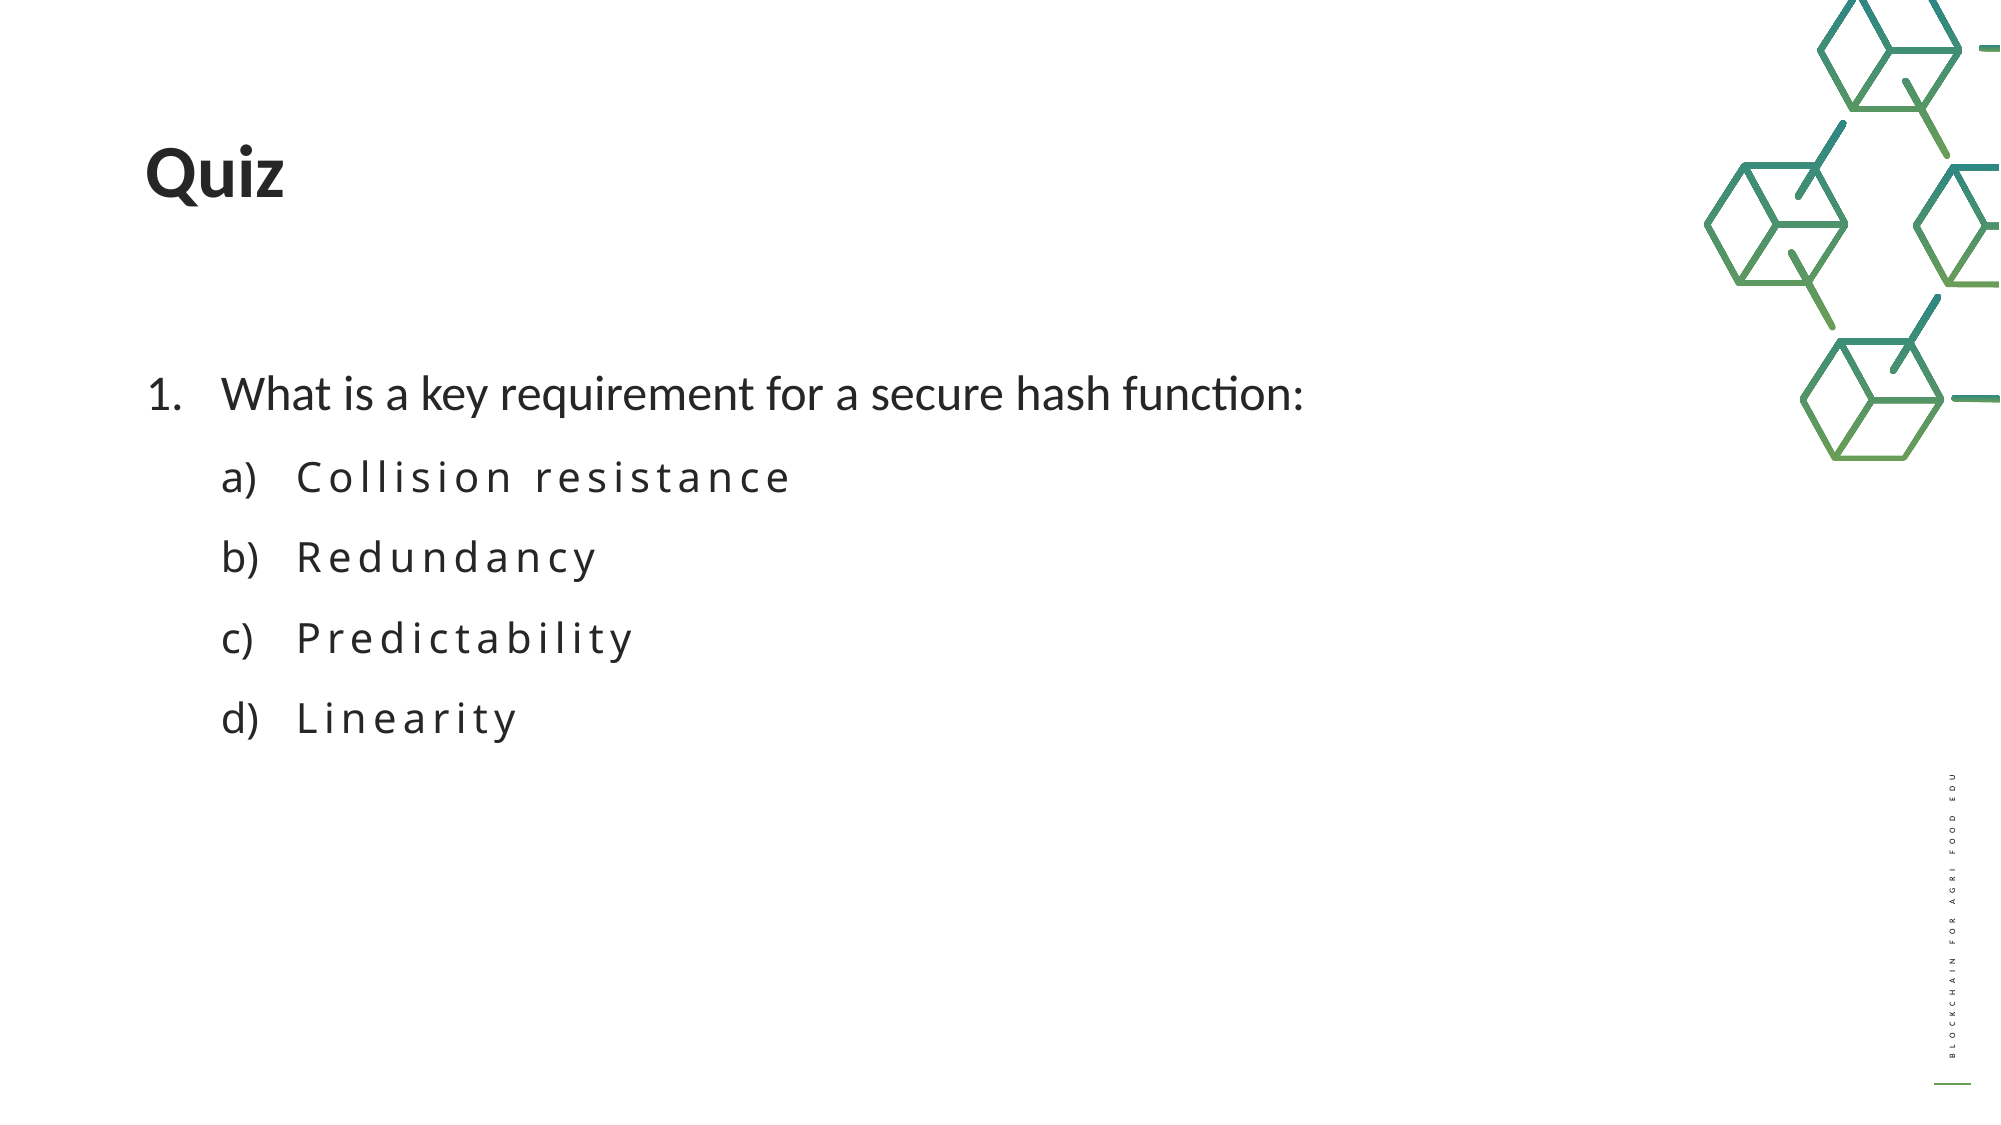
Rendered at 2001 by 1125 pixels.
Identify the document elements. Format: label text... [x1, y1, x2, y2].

list What is a key requirement for a secure hash function: Collision resistance Redundancy Predictability Linearity [130, 348, 1869, 1035]
list Quiz [130, 124, 1704, 337]
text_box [1704, 0, 2000, 461]
